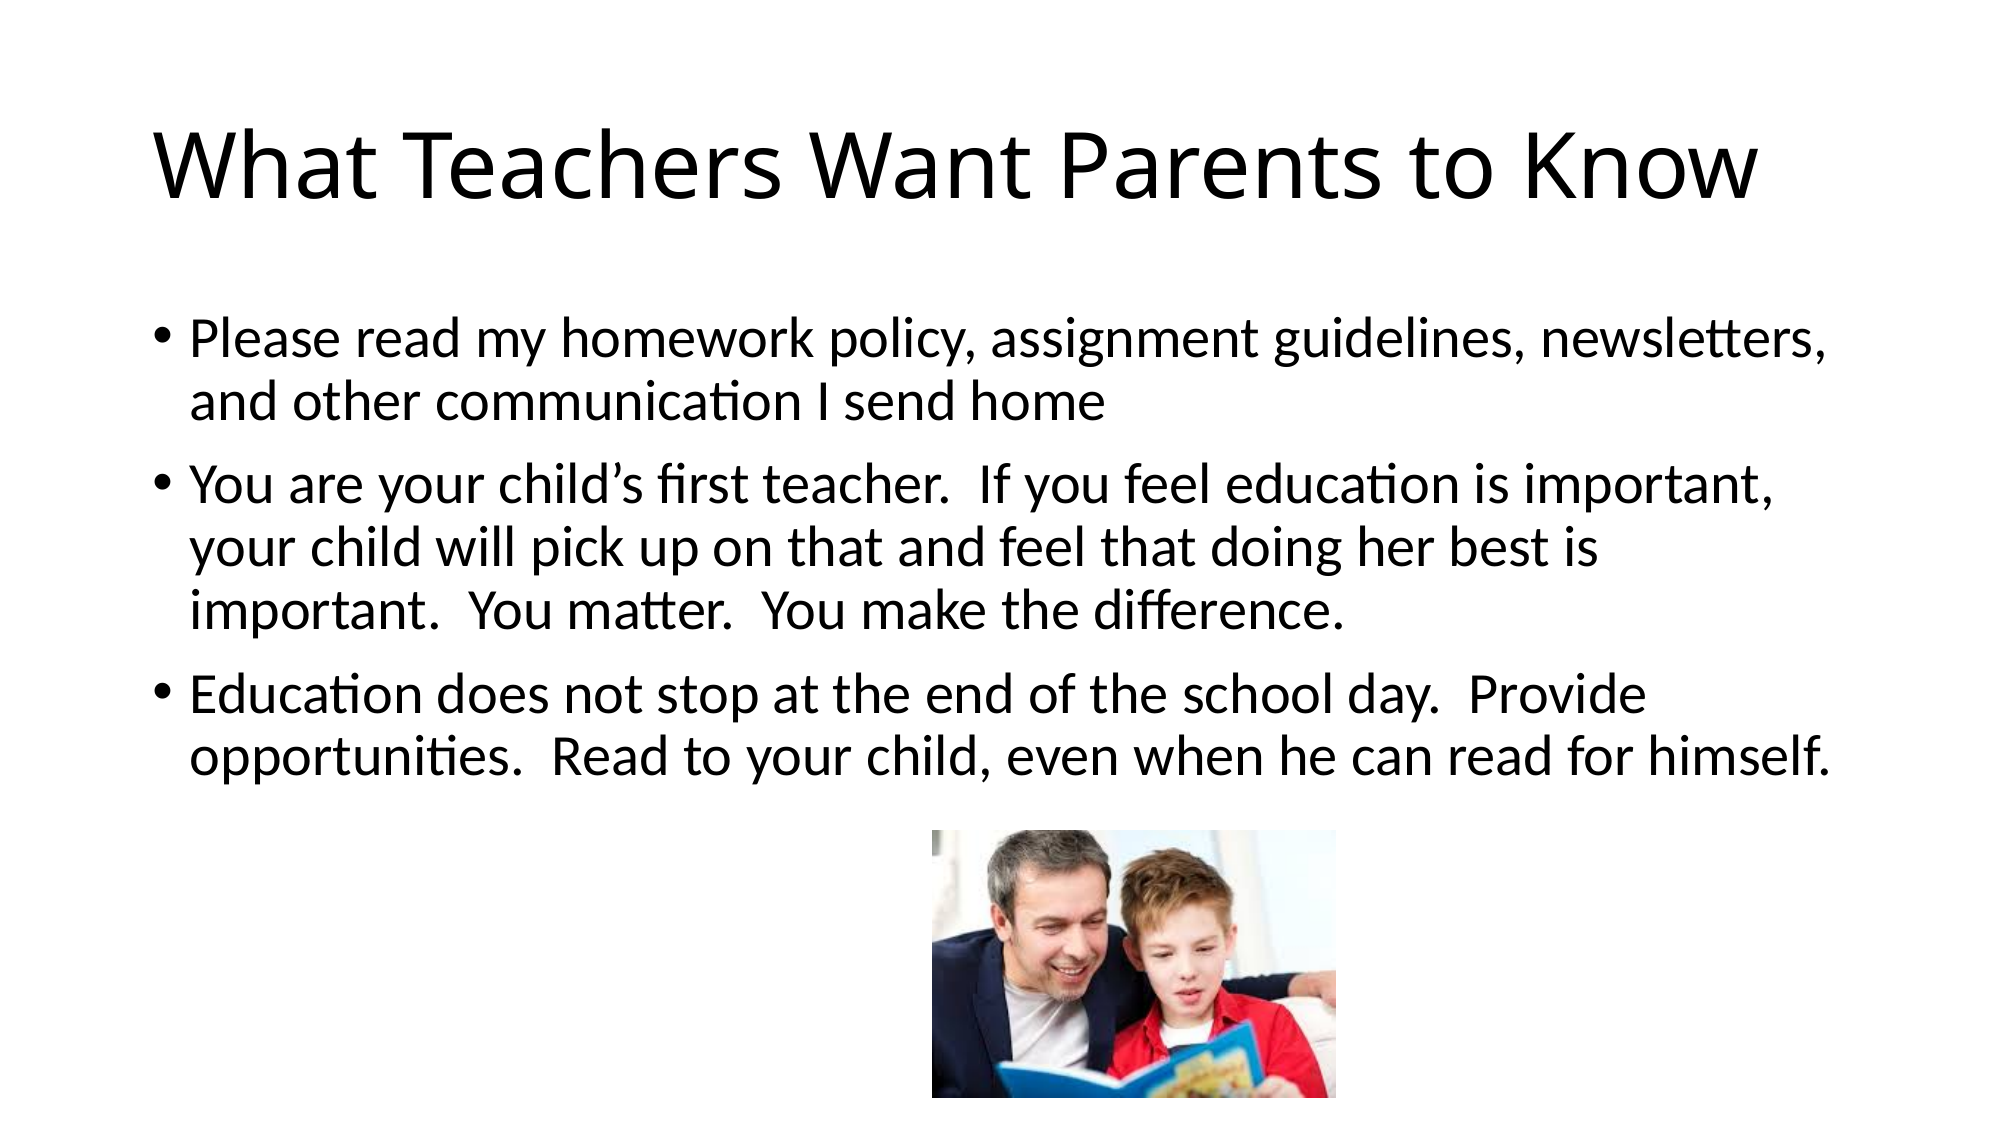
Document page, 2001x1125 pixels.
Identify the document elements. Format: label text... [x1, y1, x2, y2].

list Please read my homework policy, assignment guidelines, newsletters, and other communication I send home You are your child’s first teacher. If you feel education is important, your child will pick up on that and feel that doing her best is important. You matter. You make the difference. Education does not stop at the end of the school day. Provide opportunities. Read to your child, even when he can read for himself. [137, 299, 1863, 1014]
picture [932, 830, 1336, 1098]
title What Teachers Want Parents to Know [137, 59, 1863, 278]
